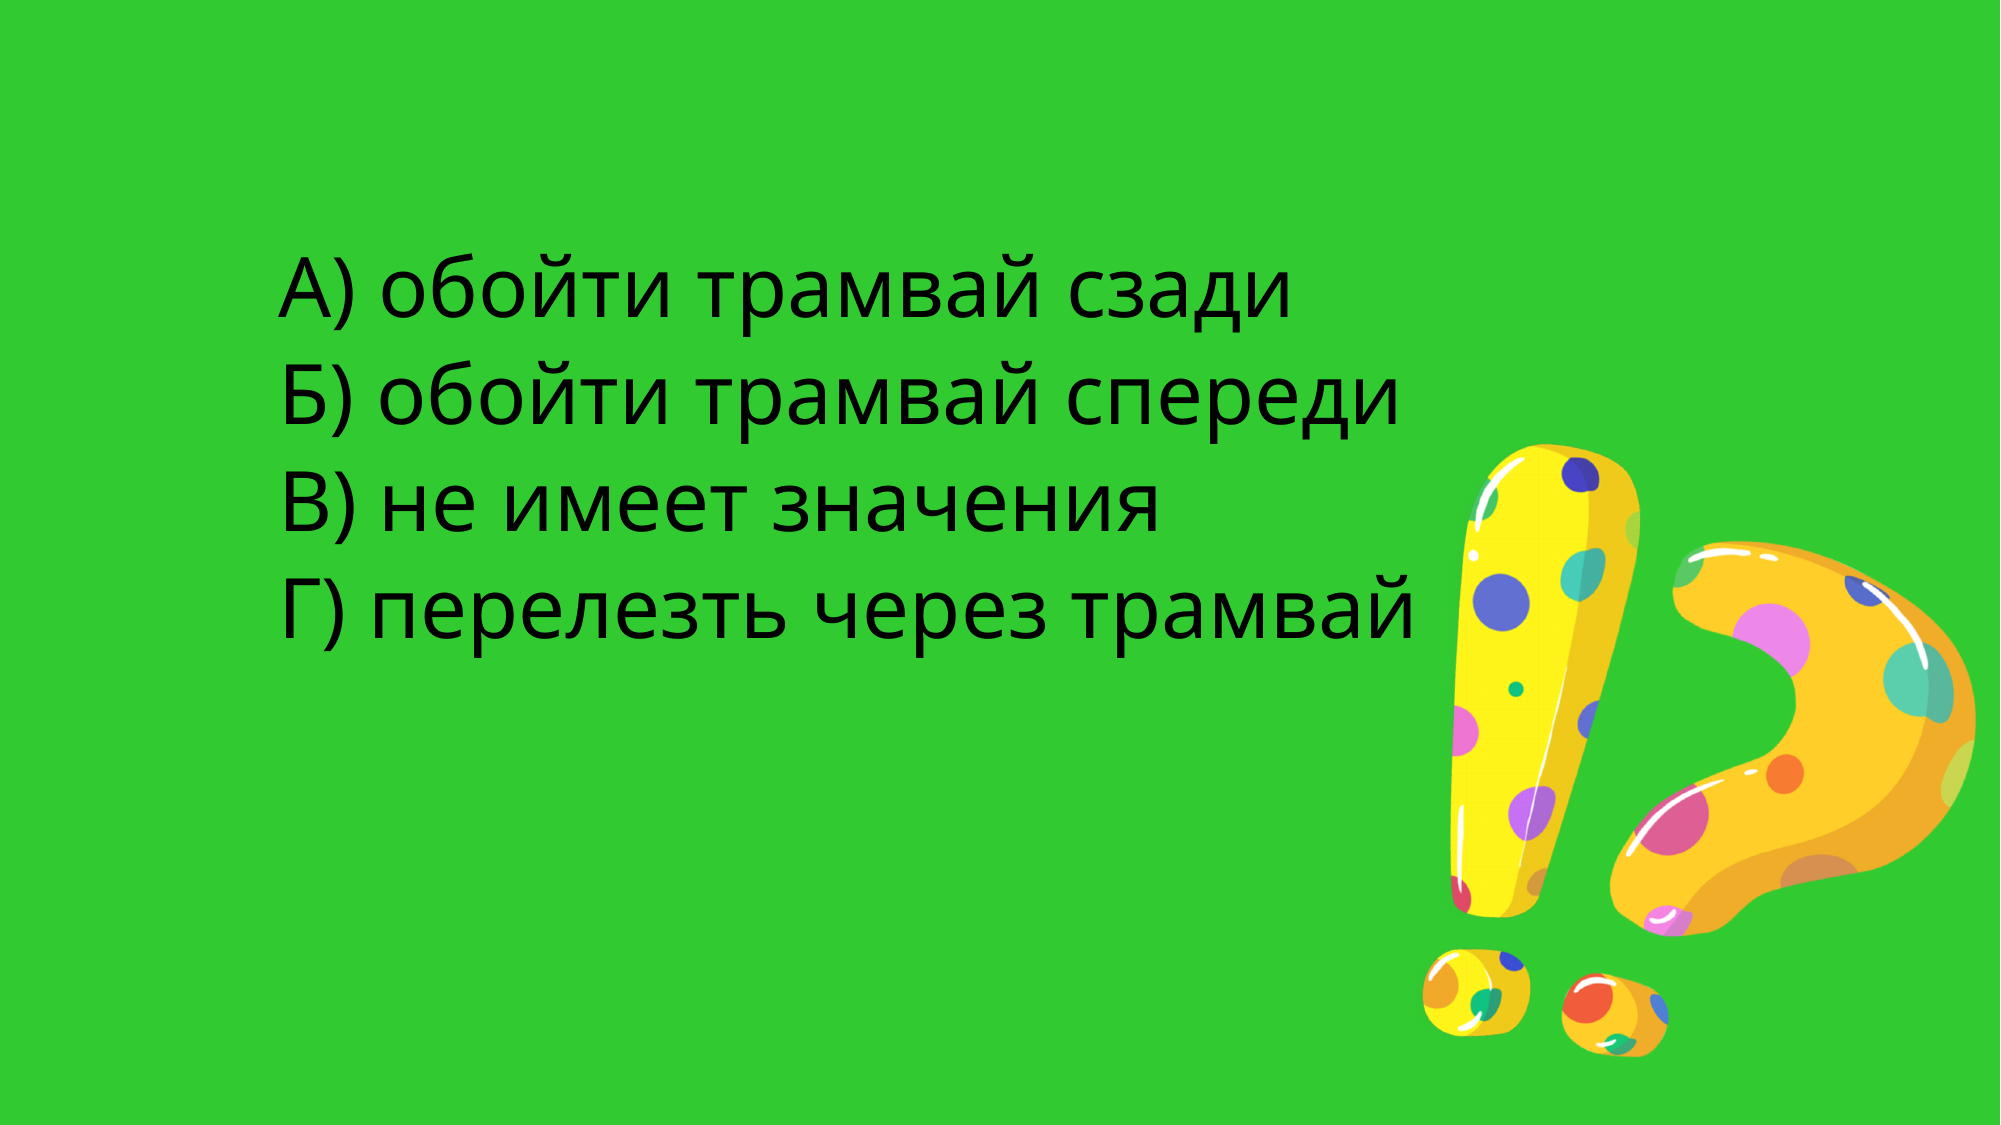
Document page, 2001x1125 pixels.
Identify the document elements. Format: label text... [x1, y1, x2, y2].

text_box А) обойти трамвай сзади Б) обойти трамвай спереди В) не имеет значения Г) перелезть через трамвай [263, 219, 1500, 711]
picture [1362, 429, 2000, 1125]
